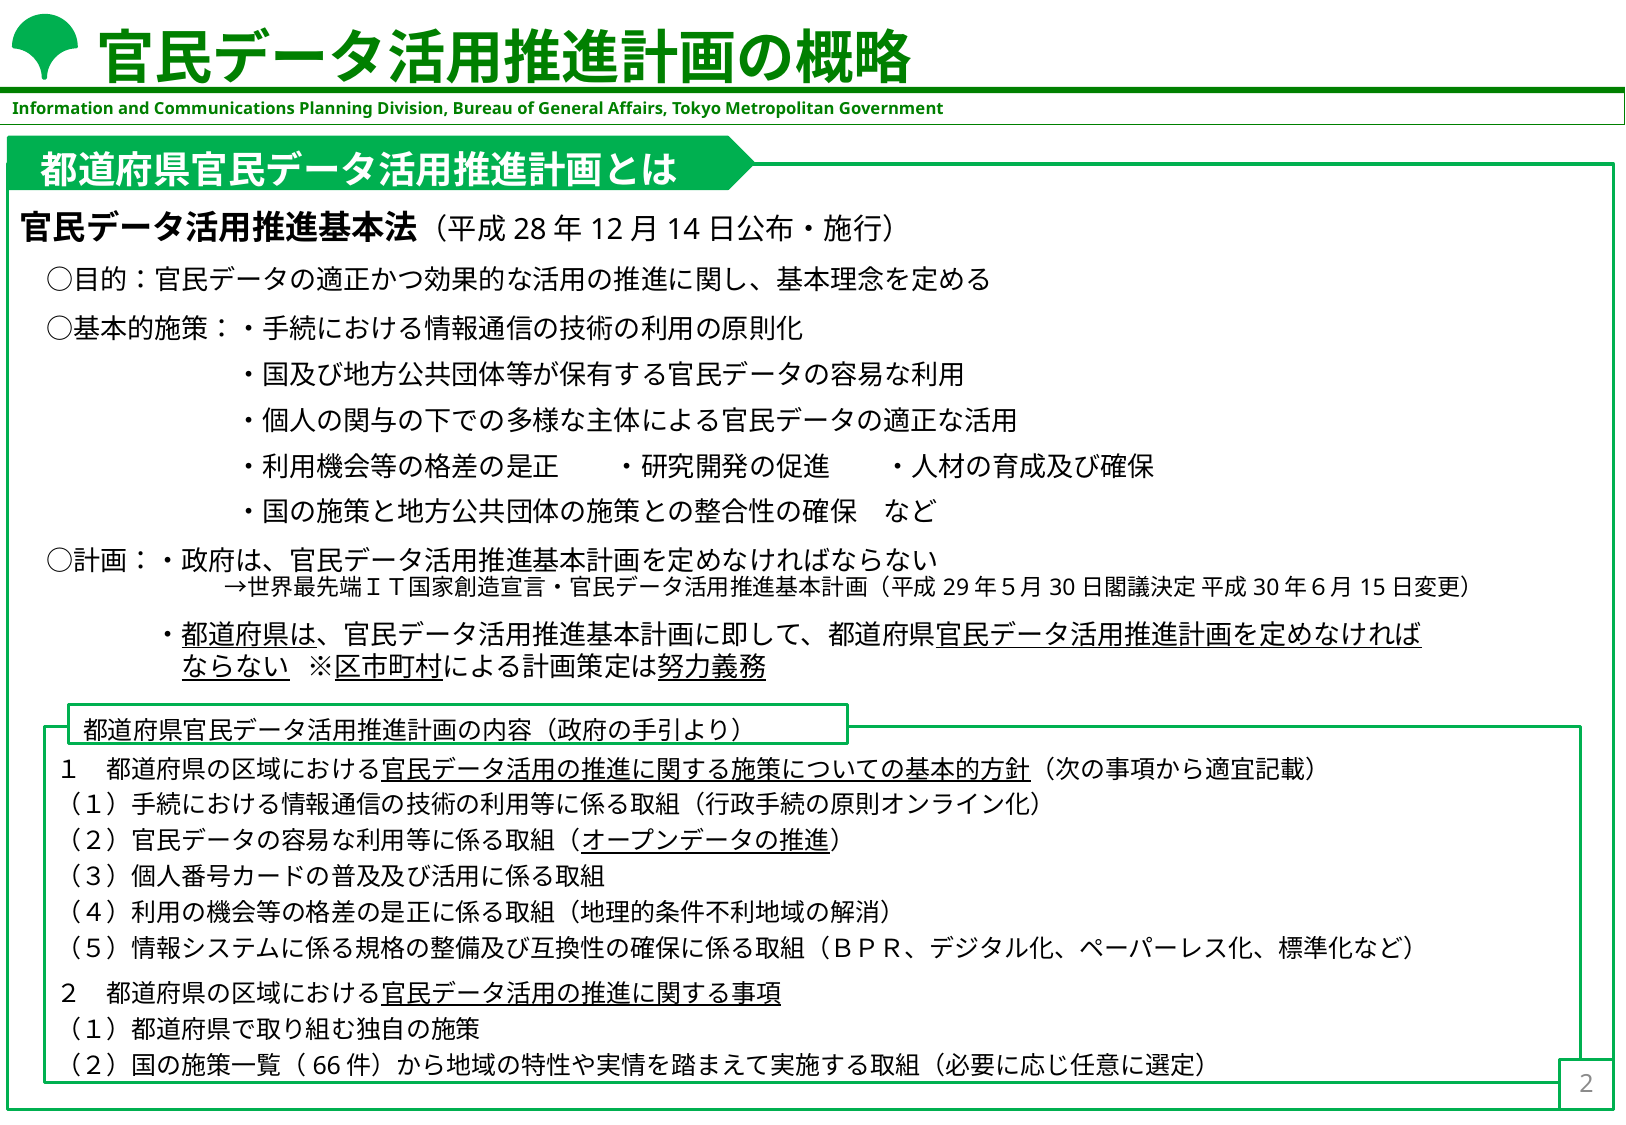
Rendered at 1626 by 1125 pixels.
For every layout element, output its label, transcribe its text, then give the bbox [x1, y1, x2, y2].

slide_number 2 [1559, 1059, 1614, 1110]
text_box 官民データ活用推進基本法（平成28年12月14日公布・施行） ○目的：官民データの適正かつ効果的な活用の推進に関し、基本理念を定める ○基本的施策：・手続における情報通信の技術の利用の原則化 ・国及び地方公共団体等が保有する官民データの容易な利用 ・個人の関与の下での多様な主体による官民データの適正な活用 ・利用機会等の格差の是正 ・研究開発の促進 ・人材の育成及び確保 ・国の施策と地方公共団体の施策との整合性の確保 など ○計画：・政府は、官民データ活用推進基本計画を定めなければならない →世界最先端ＩＴ国家創造宣言・官民データ活用推進基本計画（平成29年５月30日閣議決定 平成30年６月15日変更） ・都道府県は、官民データ活用推進基本計画に即して、都道府県官民データ活用推進計画を定めなければ ならない ※区市町村による計画策定は努力義務 [6, 162, 1616, 1111]
text_box １ 都道府県の区域における官民データ活用の推進に関する施策についての基本的方針（次の事項から適宜記載） （１）手続における情報通信の技術の利用等に係る取組（行政手続の原則オンライン化） （２）官民データの容易な利用等に係る取組（オープンデータの推進） （３）個人番号カードの普及及び活用に係る取組 （４）利用の機会等の格差の是正に係る取組（地理的条件不利地域の解消） （５）情報システムに係る規格の整備及び互換性の確保に係る取組（ＢＰＲ、デジタル化、ペーパーレス化、標準化など） ２ 都道府県の区域における官民データ活用の推進に関する事項 （１）都道府県で取り組む独自の施策 （２）国の施策一覧（66件）から地域の特性や実情を踏まえて実施する取組（必要に応じ任意に選定） [43, 724, 1582, 1084]
title 官民データ活用推進計画の概略 [81, 0, 1604, 91]
text_box 都道府県官民データ活用推進計画とは [8, 137, 754, 189]
text_box 都道府県官民データ活用推進計画の内容（政府の手引より） [68, 704, 848, 744]
